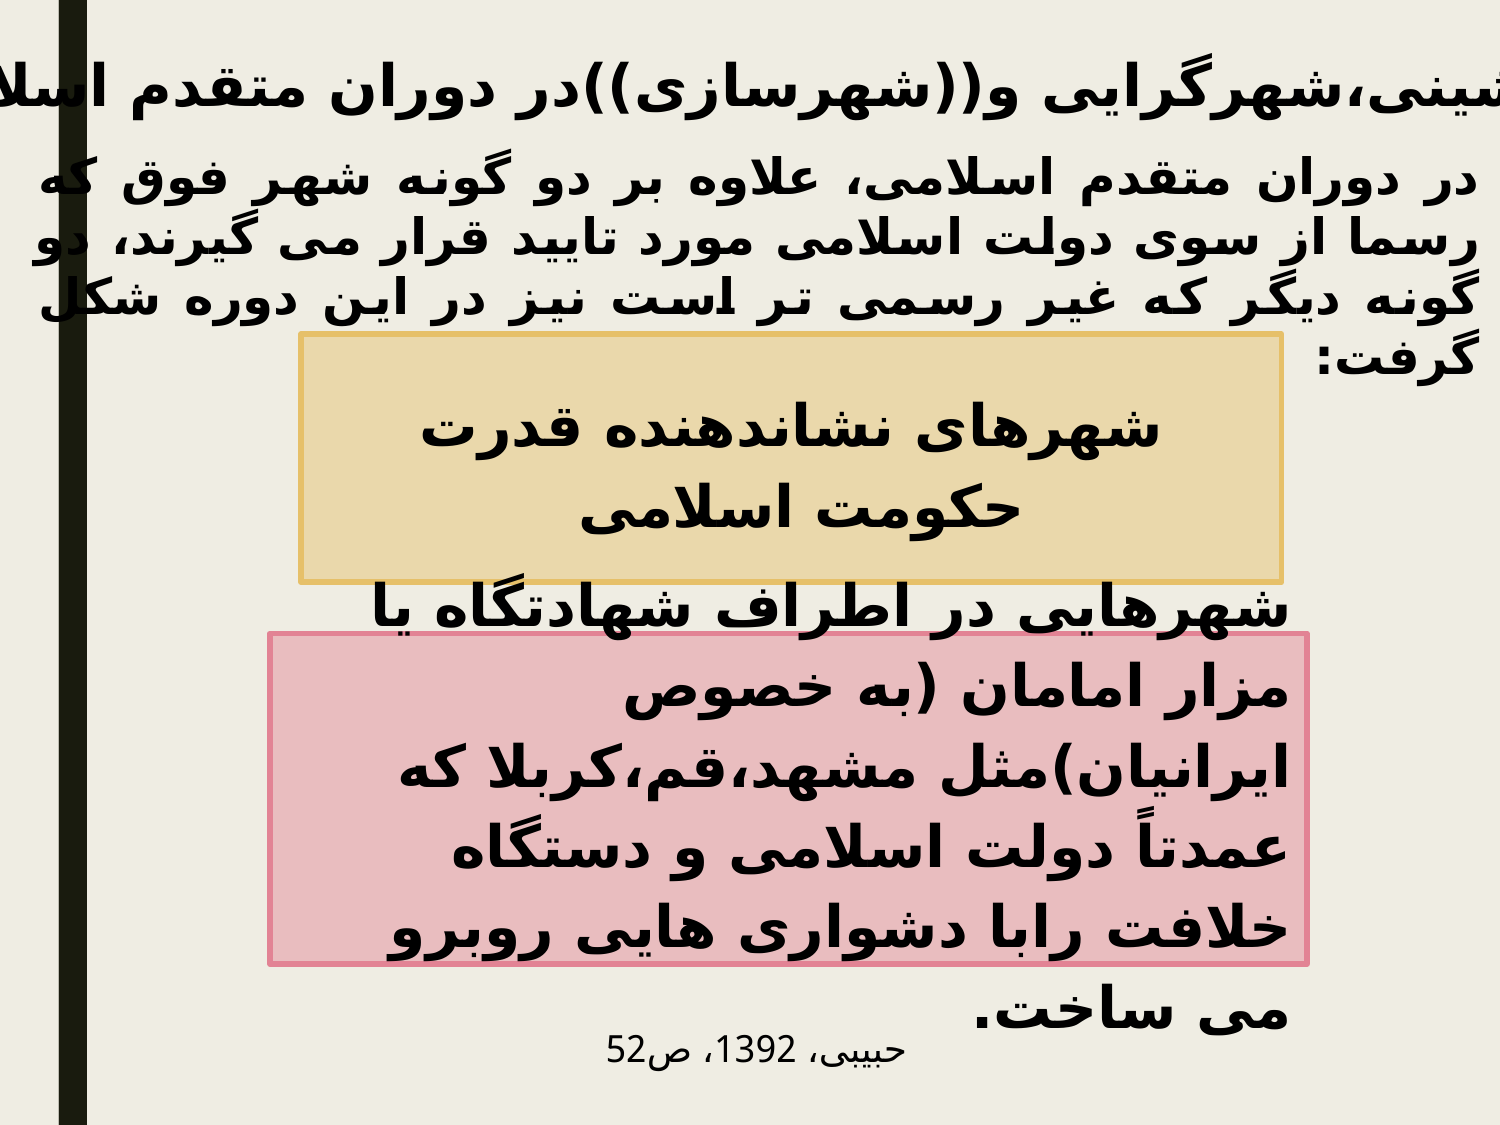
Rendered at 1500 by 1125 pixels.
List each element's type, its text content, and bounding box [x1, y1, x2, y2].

text_box در دوران متقدم اسلامی، علاوه بر دو گونه شهر فوق که رسما از سوی دولت اسلامی مورد تایید قرار می گیرند، دو گونه دیگر که غیر رسمی تر است نیز در این دوره شکل گرفت: [18, 137, 1495, 392]
text_box حبیبی، 1392، ص52 [590, 1017, 922, 1078]
text_box شهرهایی در اطراف شهادتگاه یا مزار امامان (به خصوص ایرانیان)مثل مشهد،قم،کربلا که عمدتاً دولت اسلامی و دستگاه خلافت رابا دشواری هایی روبرو می ساخت. [267, 631, 1310, 967]
text_box شهرهای نشاندهنده قدرت حکومت اسلامی [298, 331, 1284, 585]
text_box شهرنشینی،شهرگرایی و((شهرسازی))در دوران متقدم اسلامی [0, 40, 1500, 126]
